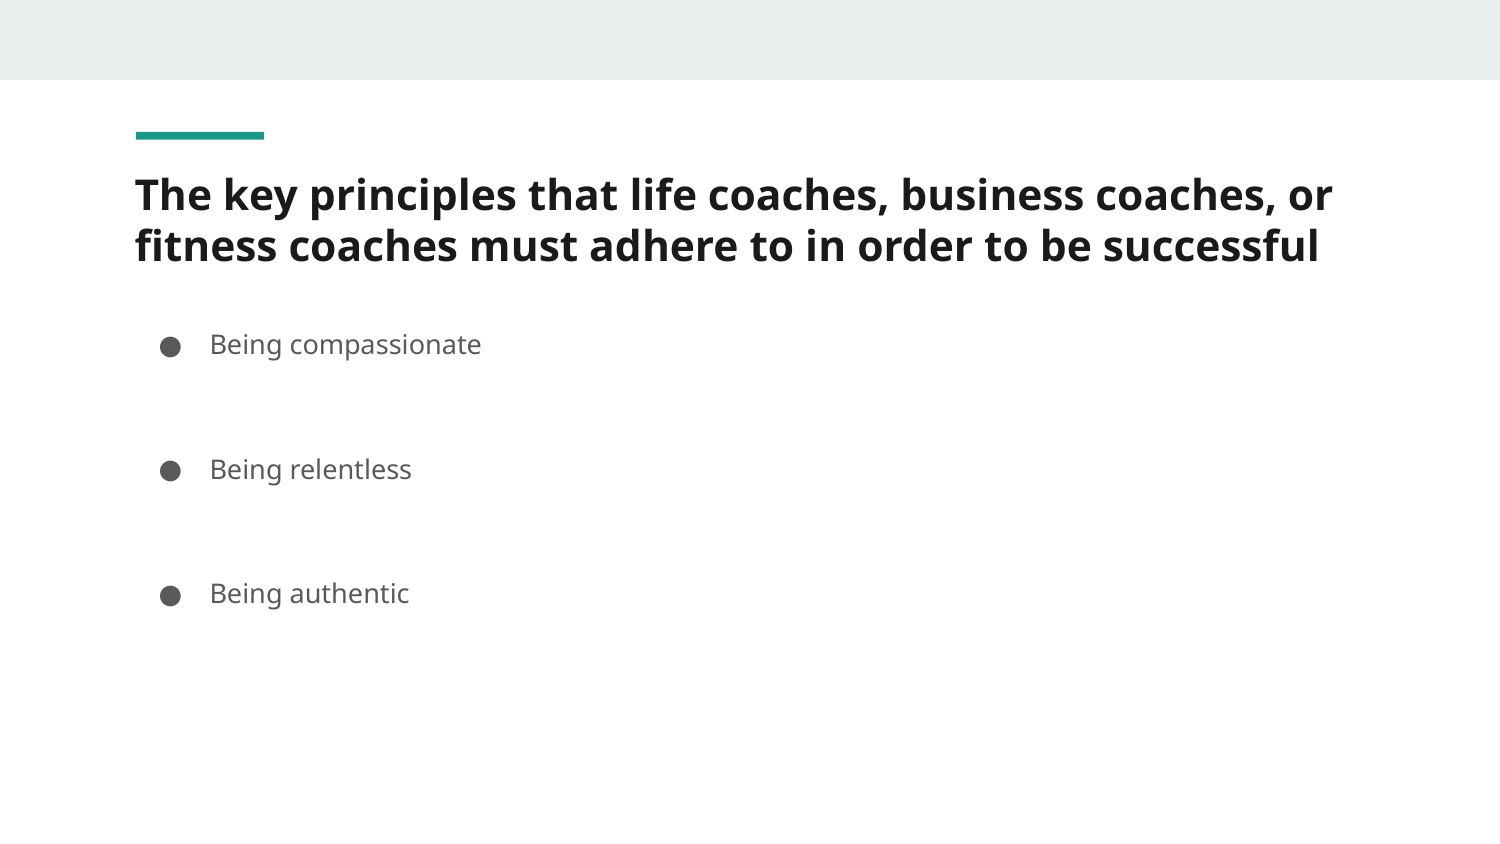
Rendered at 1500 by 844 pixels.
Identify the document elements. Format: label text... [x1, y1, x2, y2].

list Being compassionate Being relentless Being authentic [119, 308, 1381, 780]
title The key principles that life coaches, business coaches, or fitness coaches must adhere to in order to be successful [119, 152, 1381, 241]
